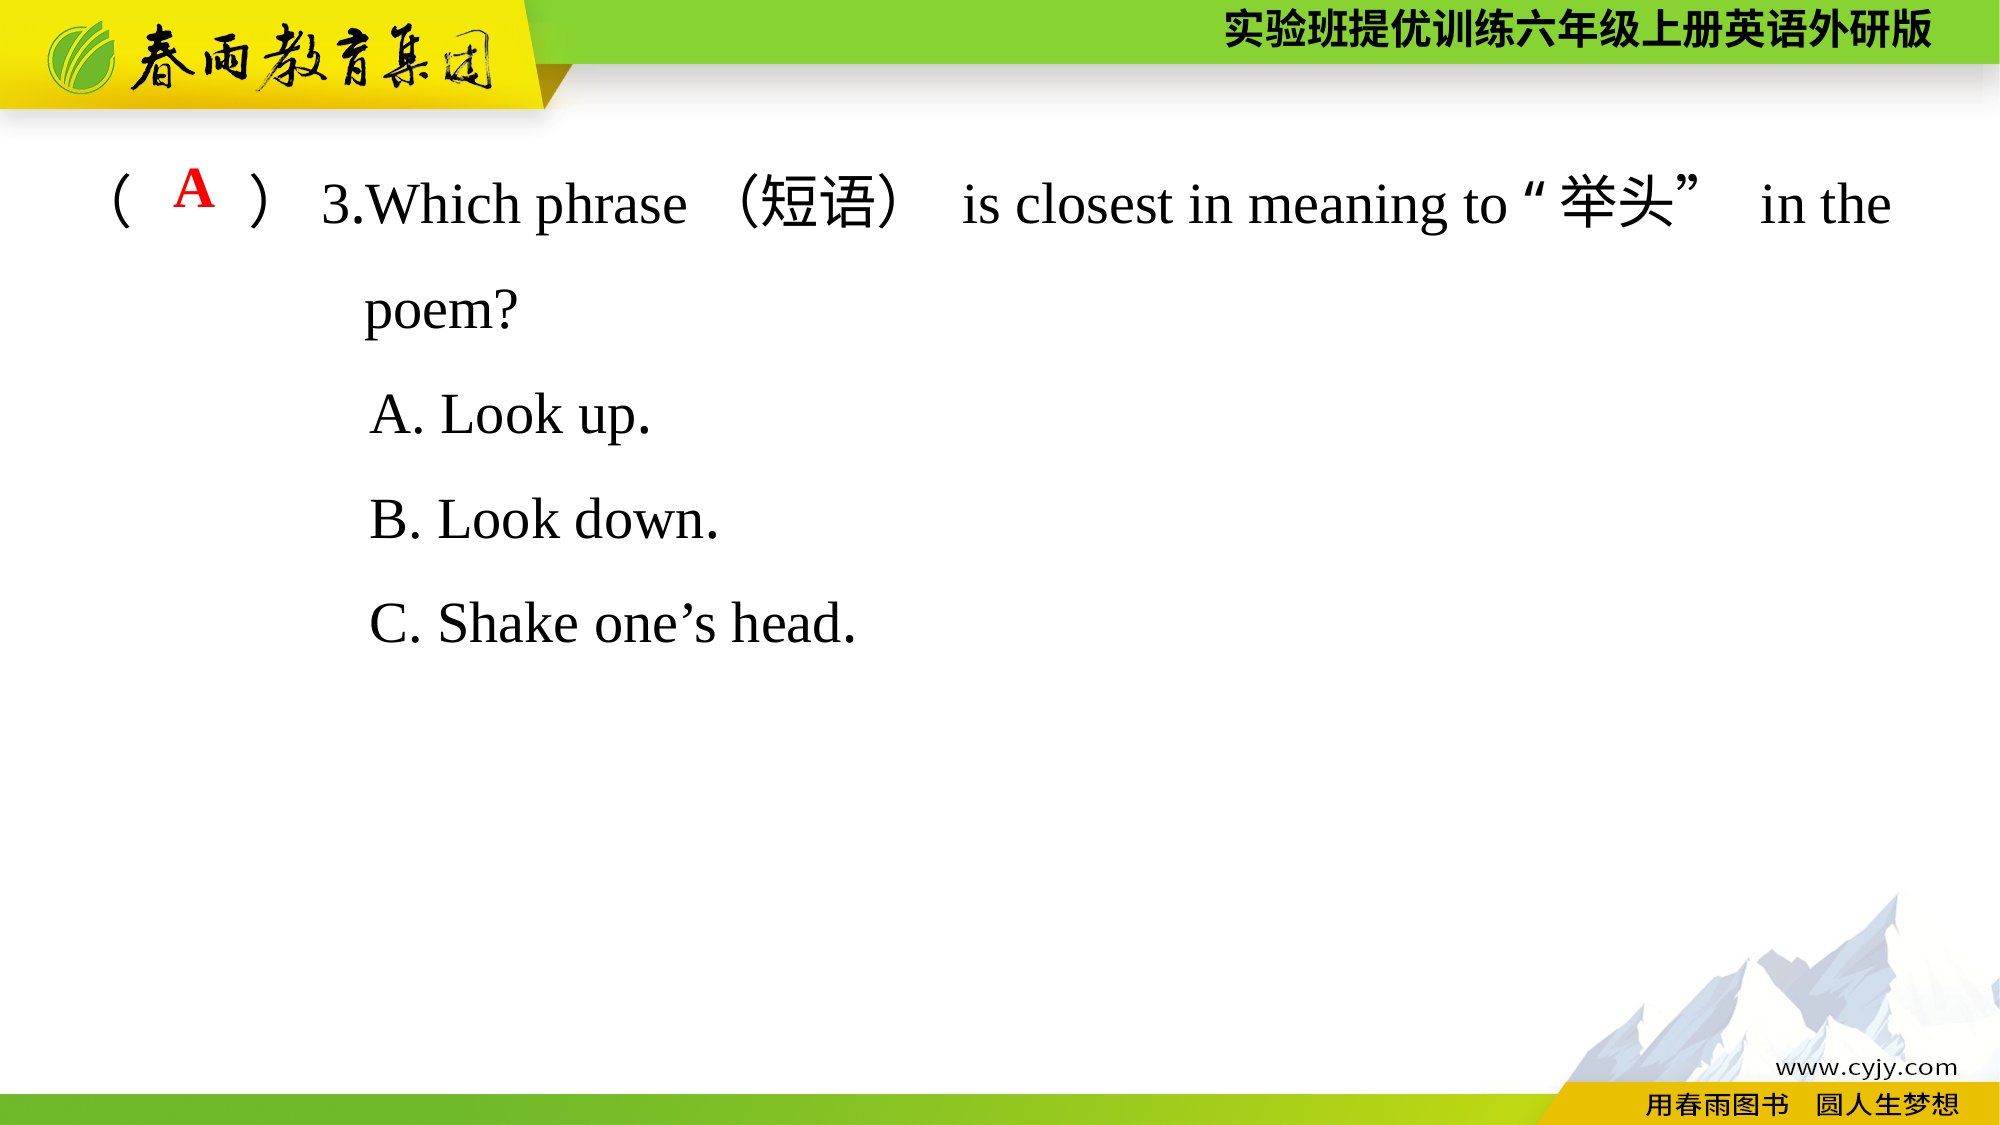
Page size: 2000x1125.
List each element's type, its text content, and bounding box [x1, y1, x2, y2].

picture [0, 0, 2000, 1125]
text_box A [158, 141, 231, 227]
list （ ）3.Which phrase（短语） is closest in meaning to “举头” in the poem? A. Look up. B. Look down. C. Shake one’s head. [59, 122, 1944, 668]
